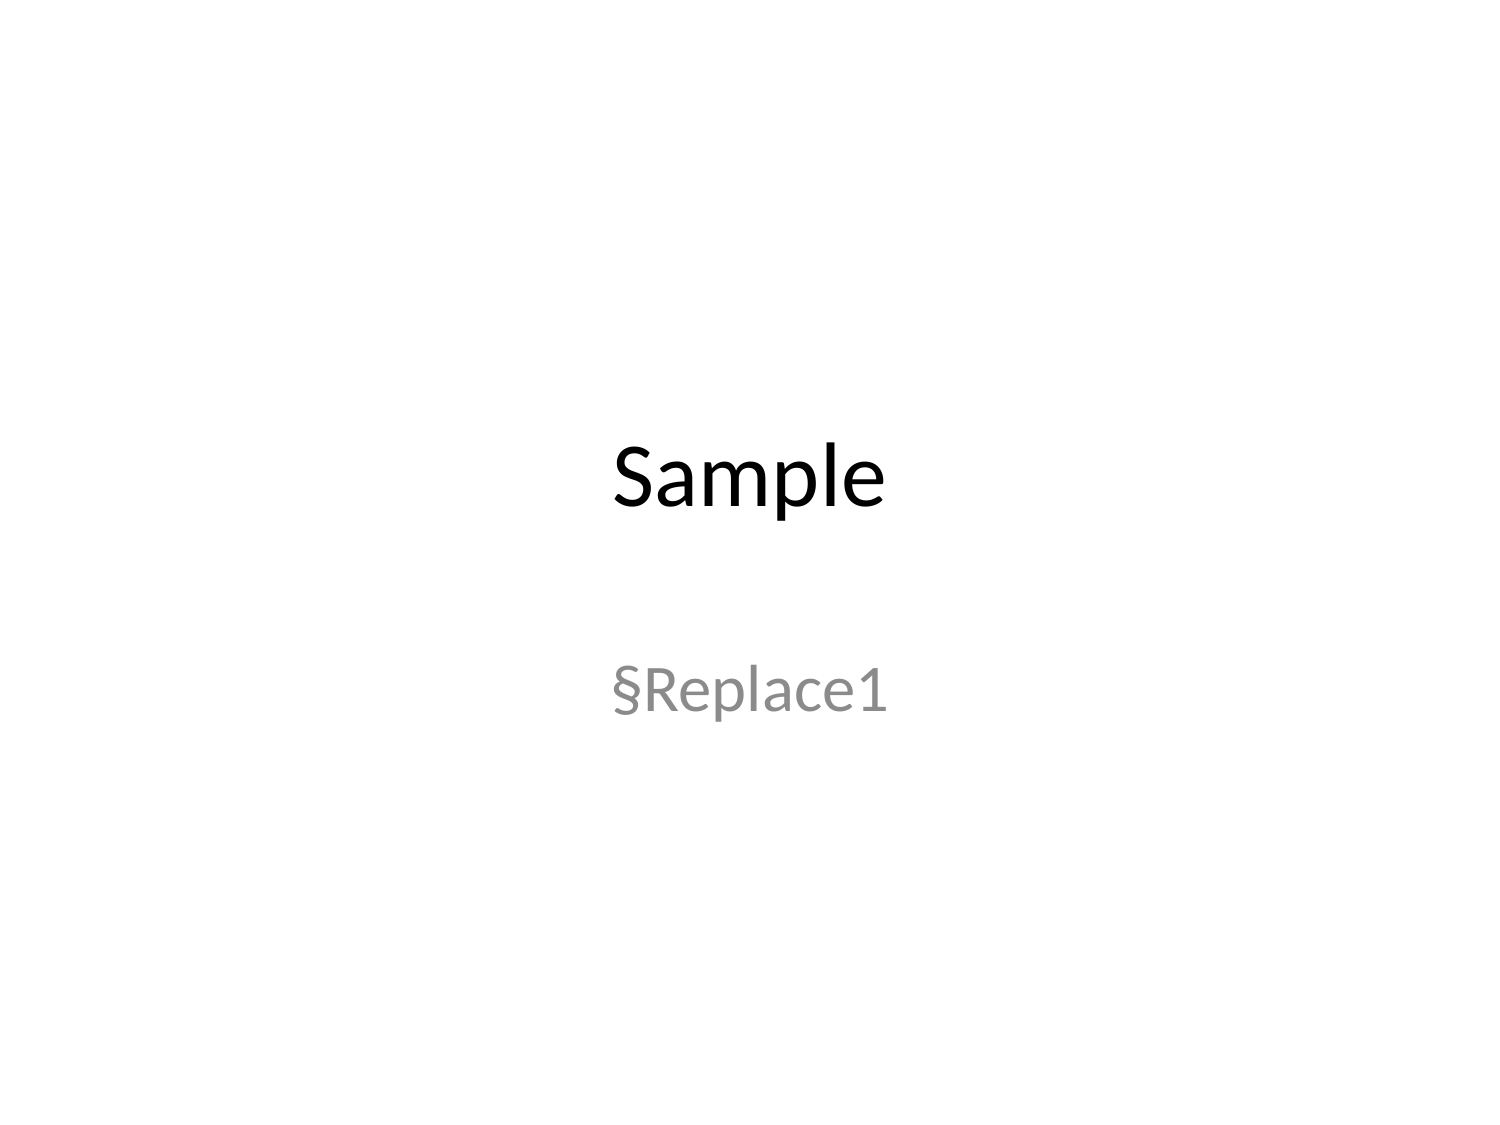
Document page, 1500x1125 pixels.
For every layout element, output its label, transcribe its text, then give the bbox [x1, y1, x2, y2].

subtitle §Replace1 [225, 637, 1275, 925]
title Sample [112, 349, 1388, 591]
